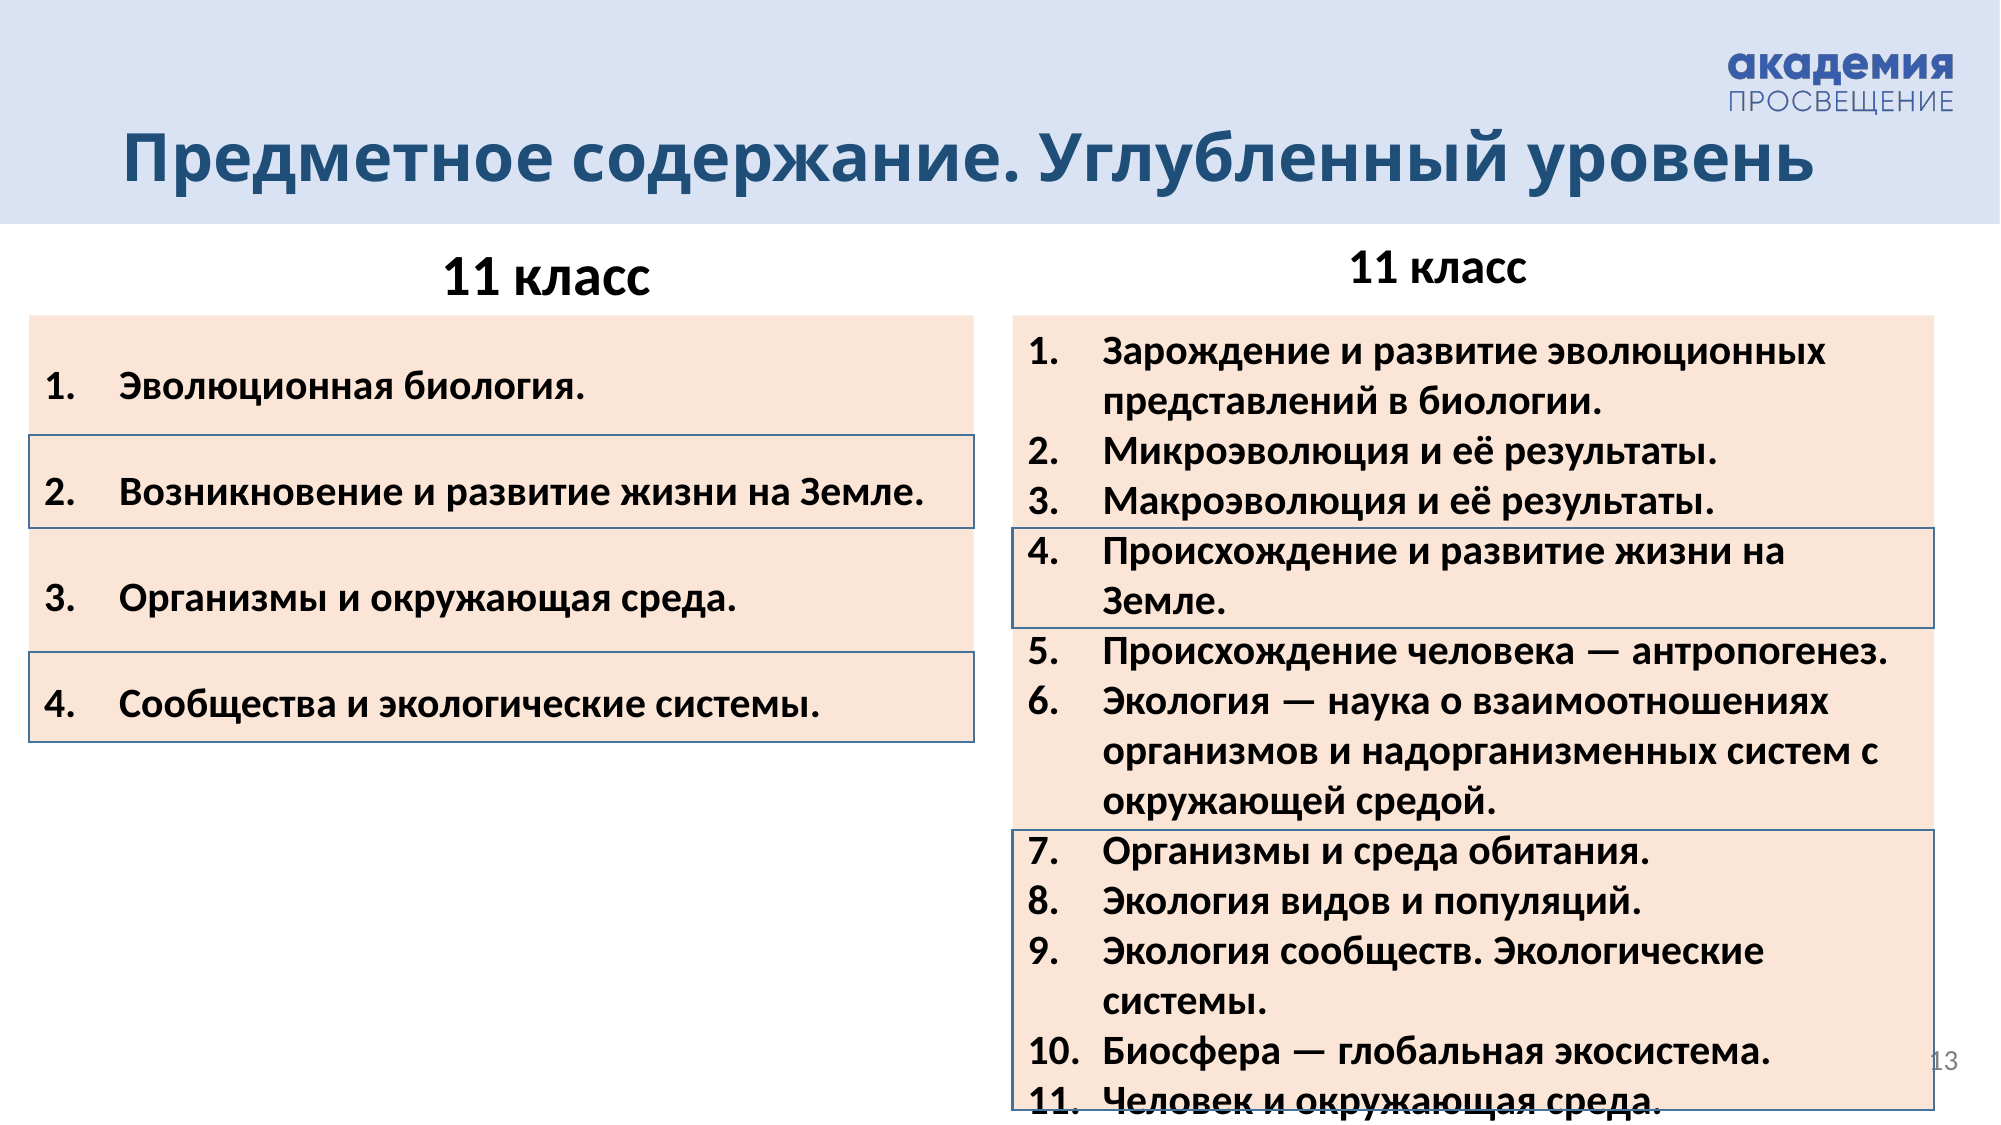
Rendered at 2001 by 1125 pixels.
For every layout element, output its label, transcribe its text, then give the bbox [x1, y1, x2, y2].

list Эволюционная биология. Возникновение и развитие жизни на Земле. Организмы и окружающая среда. Сообщества и экологические системы. [29, 315, 974, 434]
text_box [28, 651, 975, 743]
list 11 класс [123, 222, 970, 315]
list Зарождение и развитие эволюционных представлений в биологии. Микроэволюция и её результаты. Макроэволюция и её результаты. Происхождение и развитие жизни на Земле. Происхождение человека — антропогенез. Экология — наука о взаимоотношениях организмов и надорганизменных систем с окружающей средой. Организмы и среда обитания. Экология видов и популяций. Экология сообществ. Экологические системы. Биосфера — глобальная экосистема. Человек и окружающая среда. [1012, 629, 1935, 829]
picture [1714, 33, 1969, 133]
title Предметное содержание. Углубленный уровень [43, 51, 1895, 269]
text_box 13 [1935, 1034, 1973, 1084]
text_box [28, 434, 975, 529]
list 11 класс [1012, 226, 1863, 303]
text_box [0, 0, 2000, 224]
text_box [1011, 829, 1935, 1111]
text_box [1011, 527, 1935, 629]
list Зарождение и развитие эволюционных представлений в биологии. Микроэволюция и её результаты. Макроэволюция и её результаты. Происхождение и развитие жизни на Земле. Происхождение человека — антропогенез. Экология — наука о взаимоотношениях организмов и надорганизменных систем с окружающей средой. Организмы и среда обитания. Экология видов и популяций. Экология сообществ. Экологические системы. Биосфера — глобальная экосистема. Человек и окружающая среда. [1012, 315, 1935, 527]
list Эволюционная биология. Возникновение и развитие жизни на Земле. Организмы и окружающая среда. Сообщества и экологические системы. [29, 529, 974, 651]
